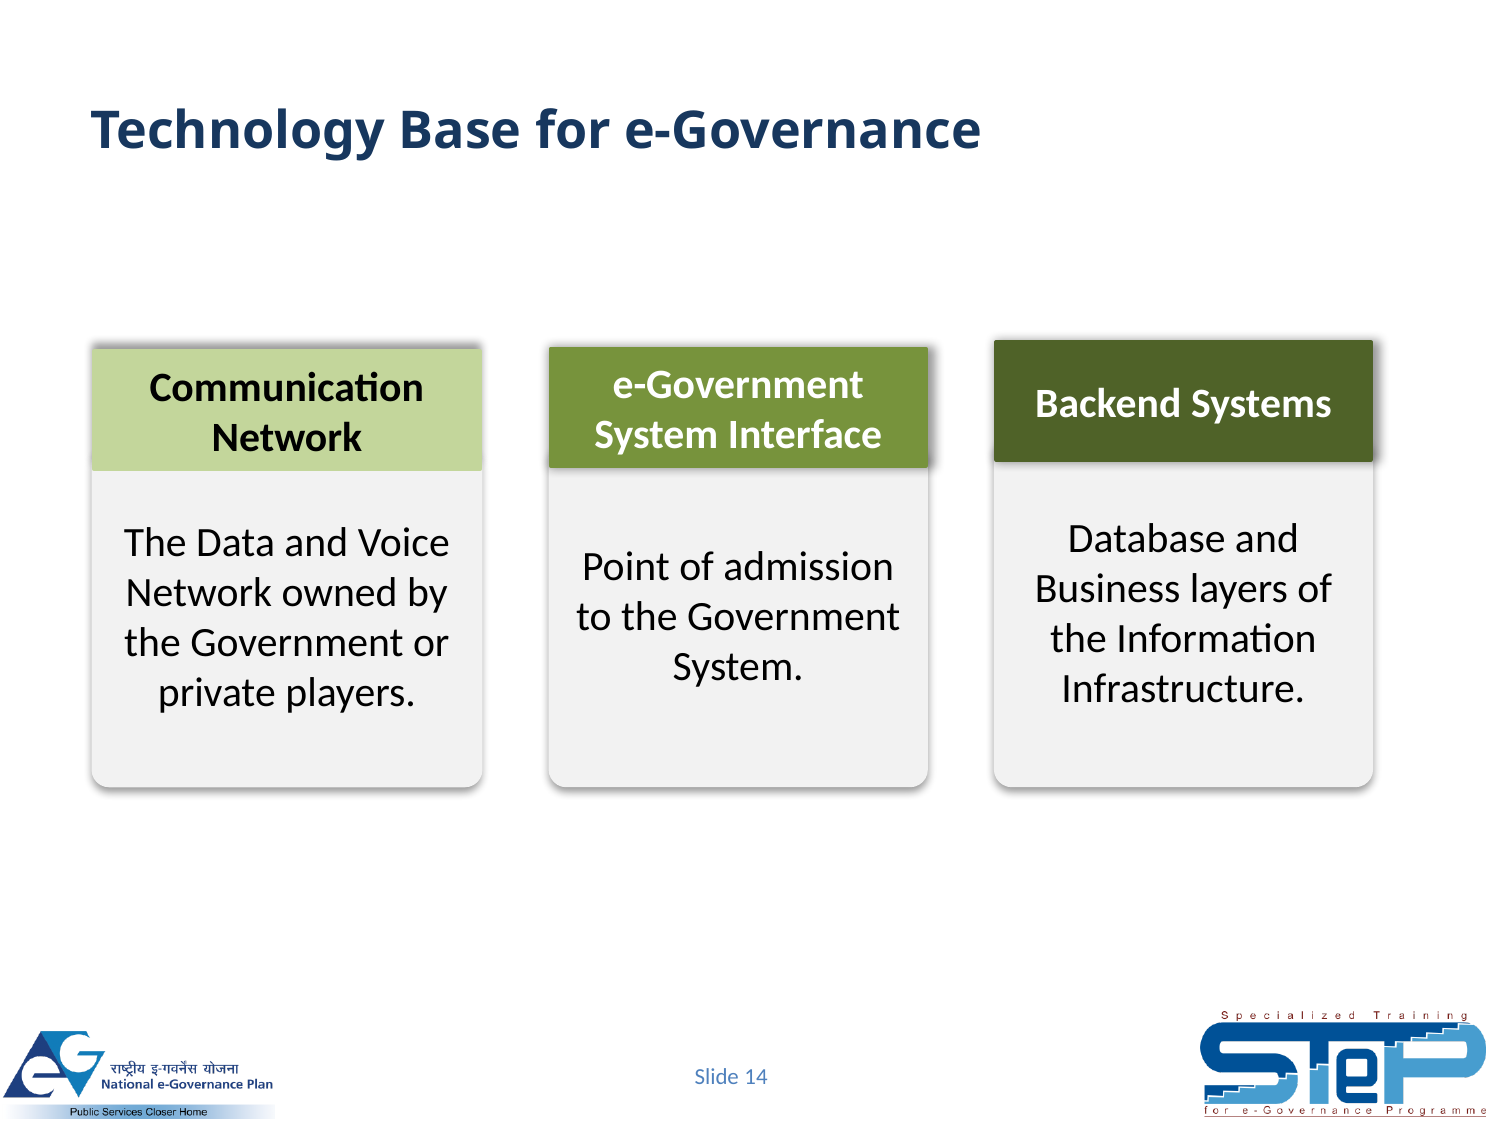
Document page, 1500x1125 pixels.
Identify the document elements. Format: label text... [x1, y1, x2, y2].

text_box The Data and Voice Network owned by the Government or private players. [91, 466, 483, 788]
picture [2, 1031, 275, 1119]
text_box Communication Network [92, 349, 482, 471]
text_box Point of admission to the Government System. [548, 474, 928, 788]
text_box Backend Systems [994, 340, 1373, 462]
title Technology Base for e-Governance [75, 45, 1425, 211]
text_box e-Government System Interface [549, 347, 928, 468]
text_box Database and Business layers of the Information Infrastructure. [993, 468, 1374, 788]
picture [1200, 1011, 1486, 1117]
